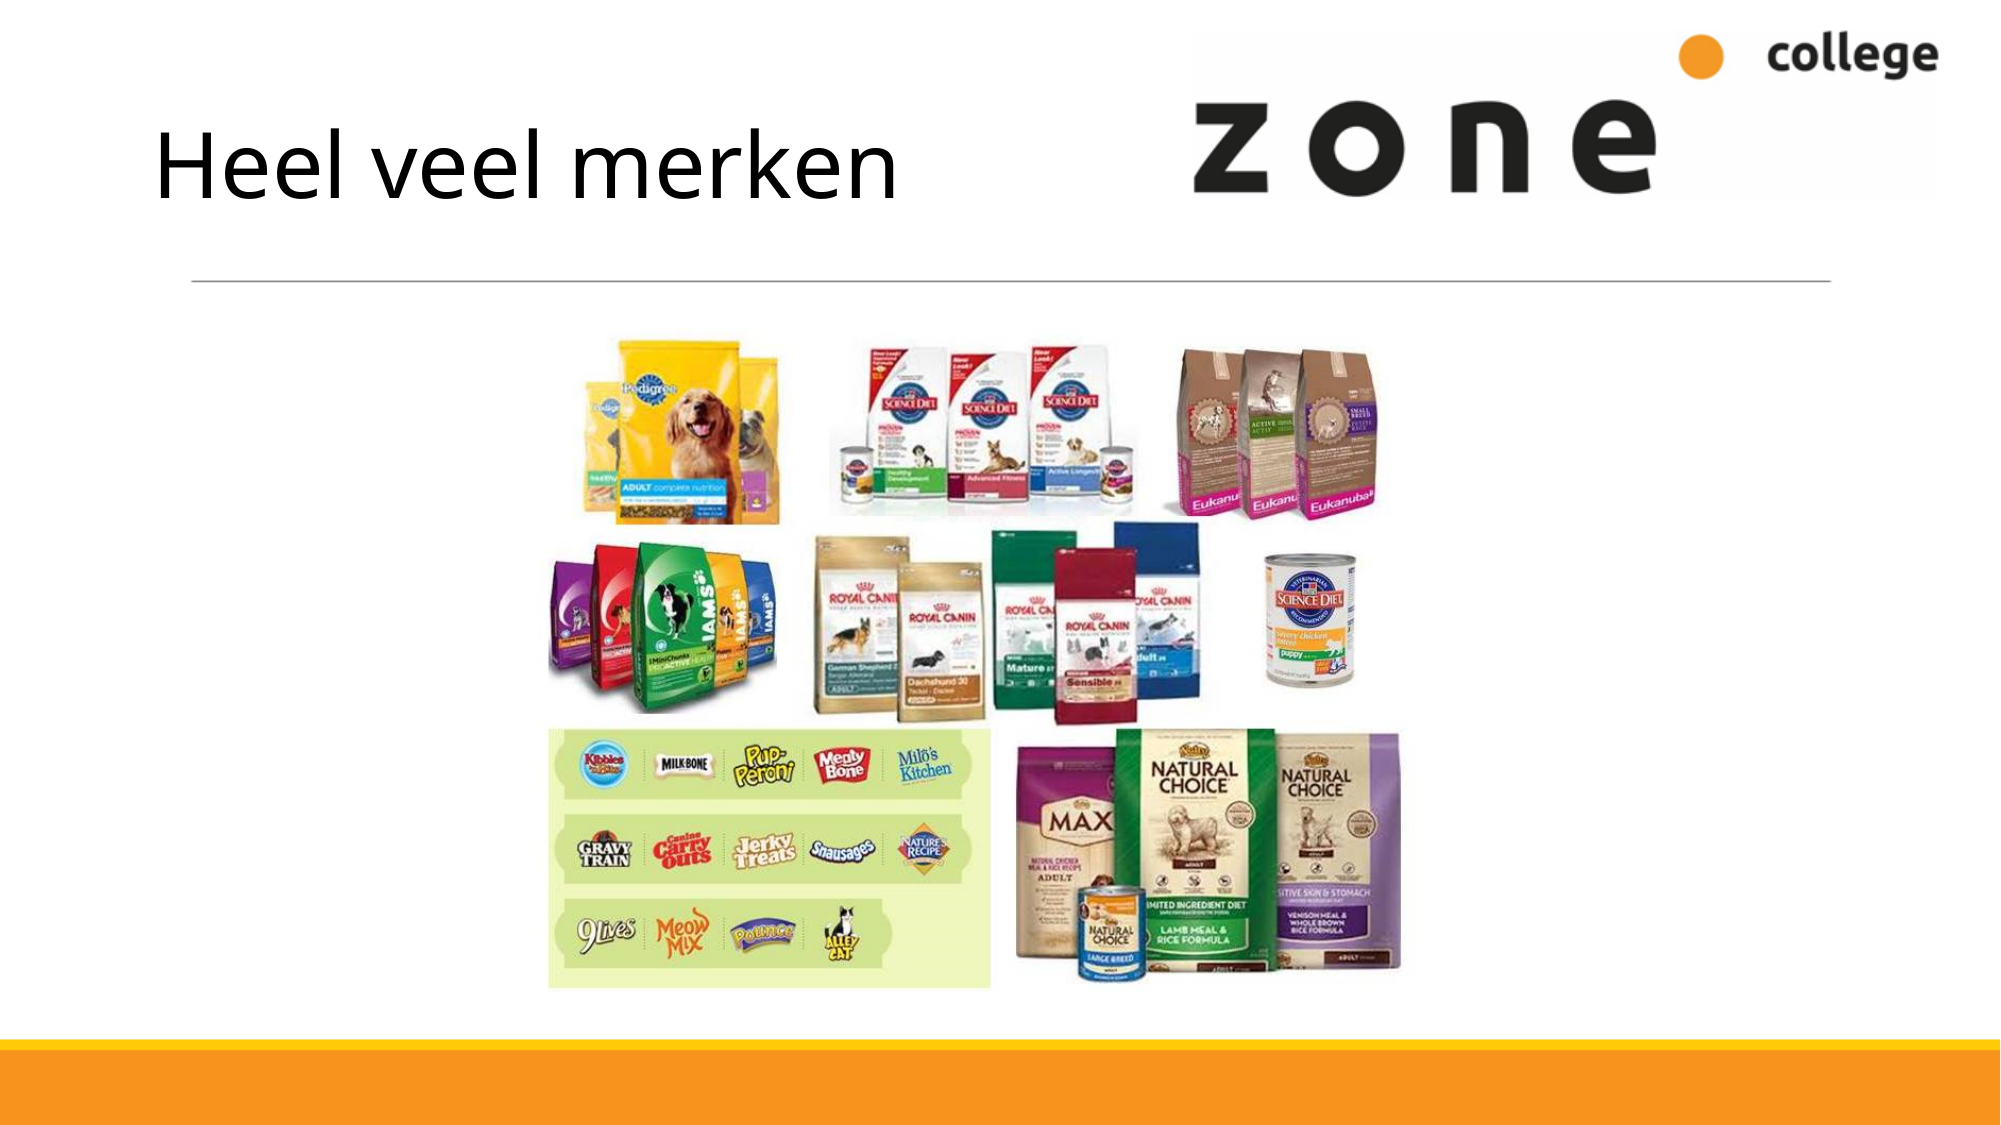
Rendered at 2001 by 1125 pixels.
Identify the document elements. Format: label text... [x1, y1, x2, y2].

title Heel veel merken [137, 59, 1863, 278]
picture [0, 0, 2001, 1125]
